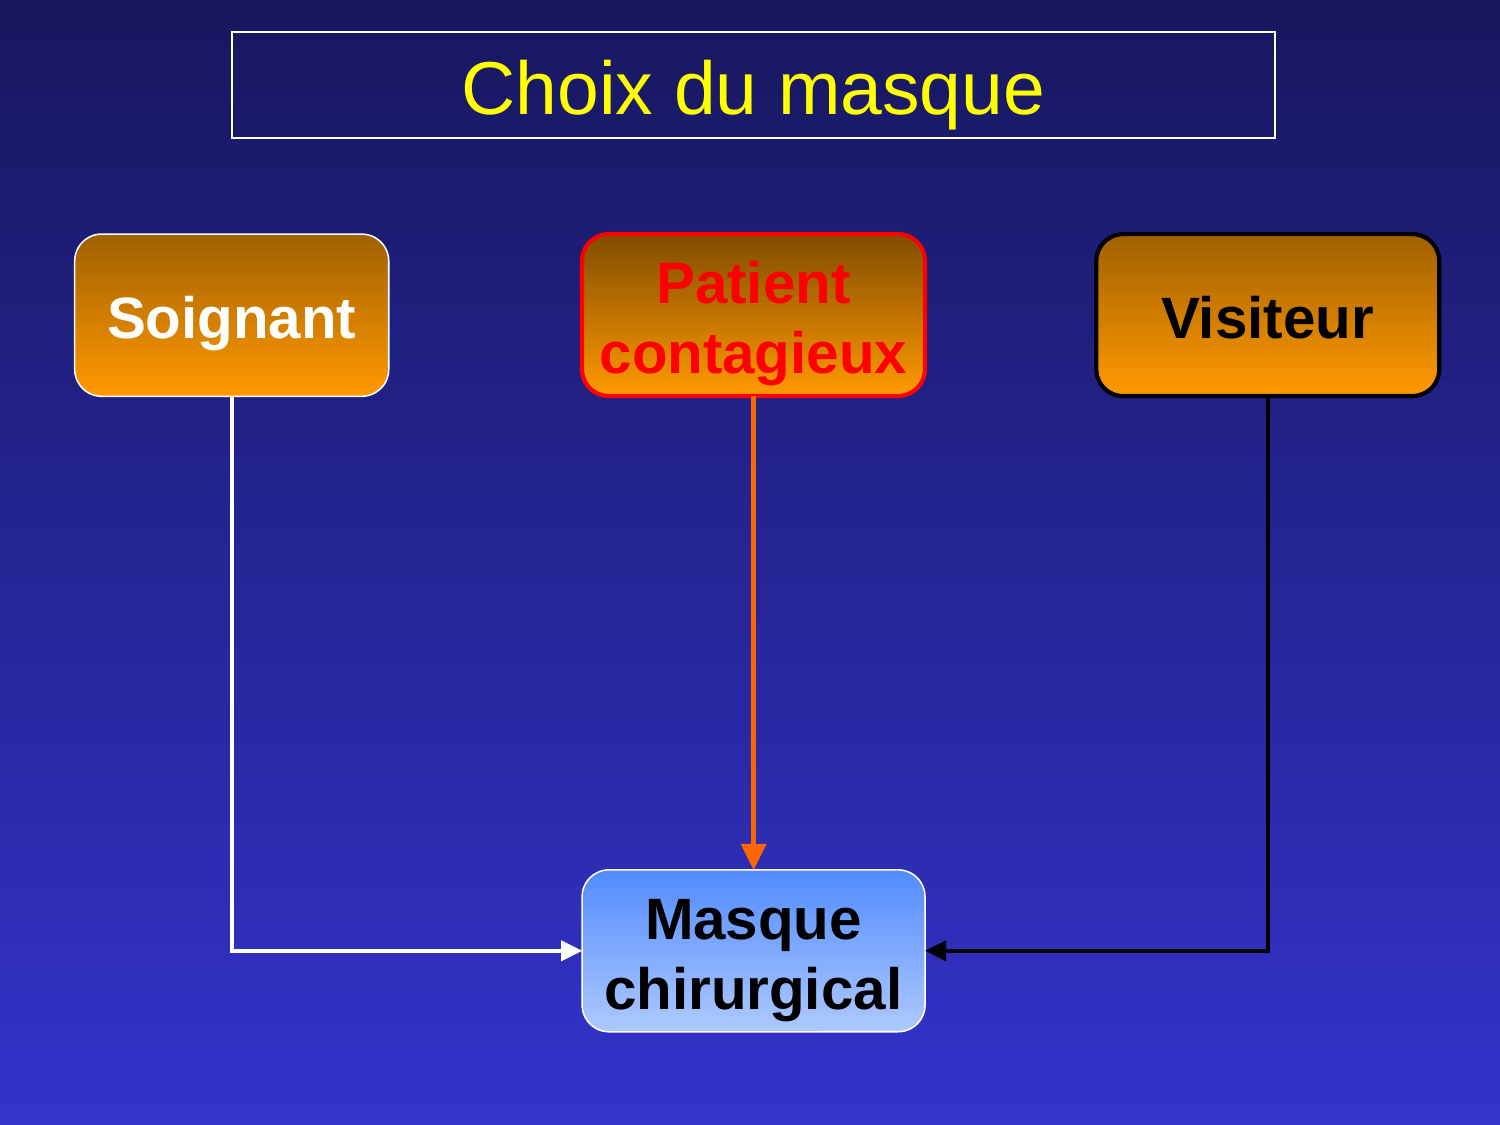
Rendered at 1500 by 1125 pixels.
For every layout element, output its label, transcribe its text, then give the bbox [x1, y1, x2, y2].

text_box Visiteur [1096, 234, 1440, 397]
text_box Patient contagieux [581, 234, 925, 397]
title Choix du masque [231, 31, 1276, 139]
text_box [129, 498, 685, 849]
text_box Soignant [74, 234, 389, 397]
text_box Masque chirurgical [582, 869, 926, 1032]
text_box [818, 501, 1375, 845]
